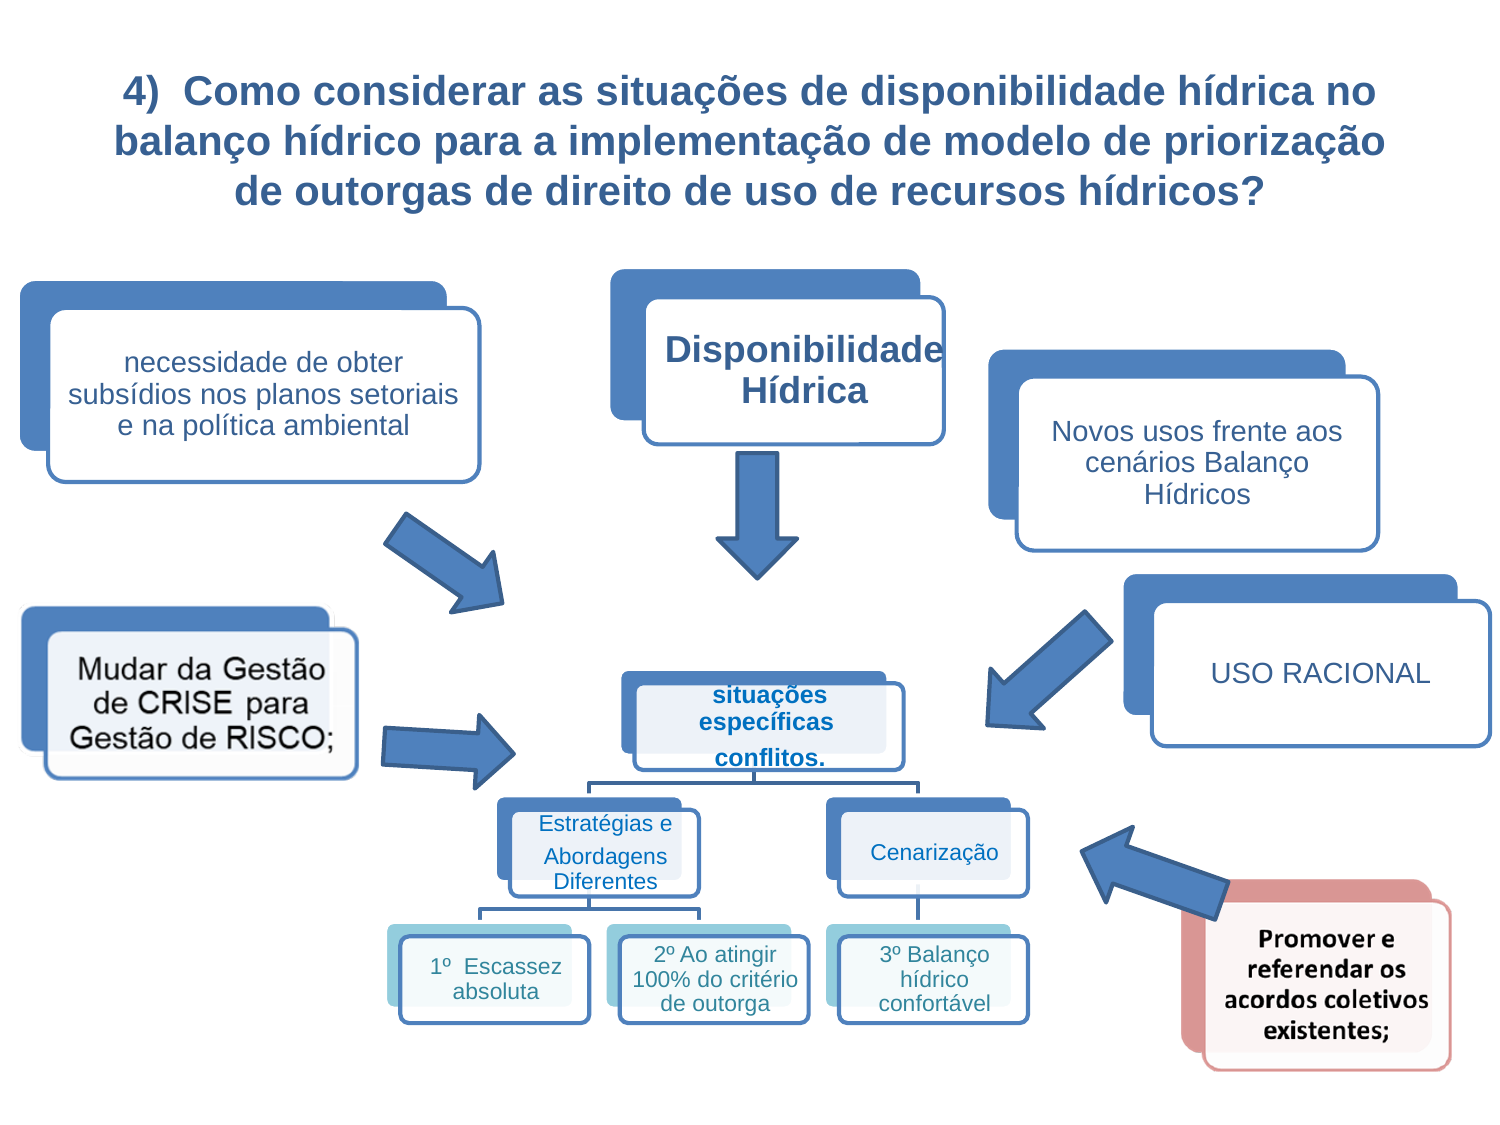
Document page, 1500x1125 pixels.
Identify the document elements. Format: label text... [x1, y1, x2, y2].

picture [17, 602, 360, 781]
text_box [1019, 609, 1114, 667]
title 4) Como considerar as situações de disponibilidade hídrica no balanço hídrico para a implementação de modelo de priorização de outorgas de direito de uso de recursos hídricos? [75, 45, 1425, 233]
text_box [47, 307, 480, 483]
text_box [606, 265, 925, 425]
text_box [1151, 600, 1491, 747]
text_box [1119, 569, 1462, 667]
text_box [643, 296, 961, 445]
picture [1181, 878, 1452, 1072]
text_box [1016, 376, 1379, 551]
text_box [383, 511, 505, 615]
text_box [15, 276, 452, 456]
text_box [715, 454, 800, 581]
text_box [984, 345, 1350, 524]
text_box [131, 668, 1282, 1024]
